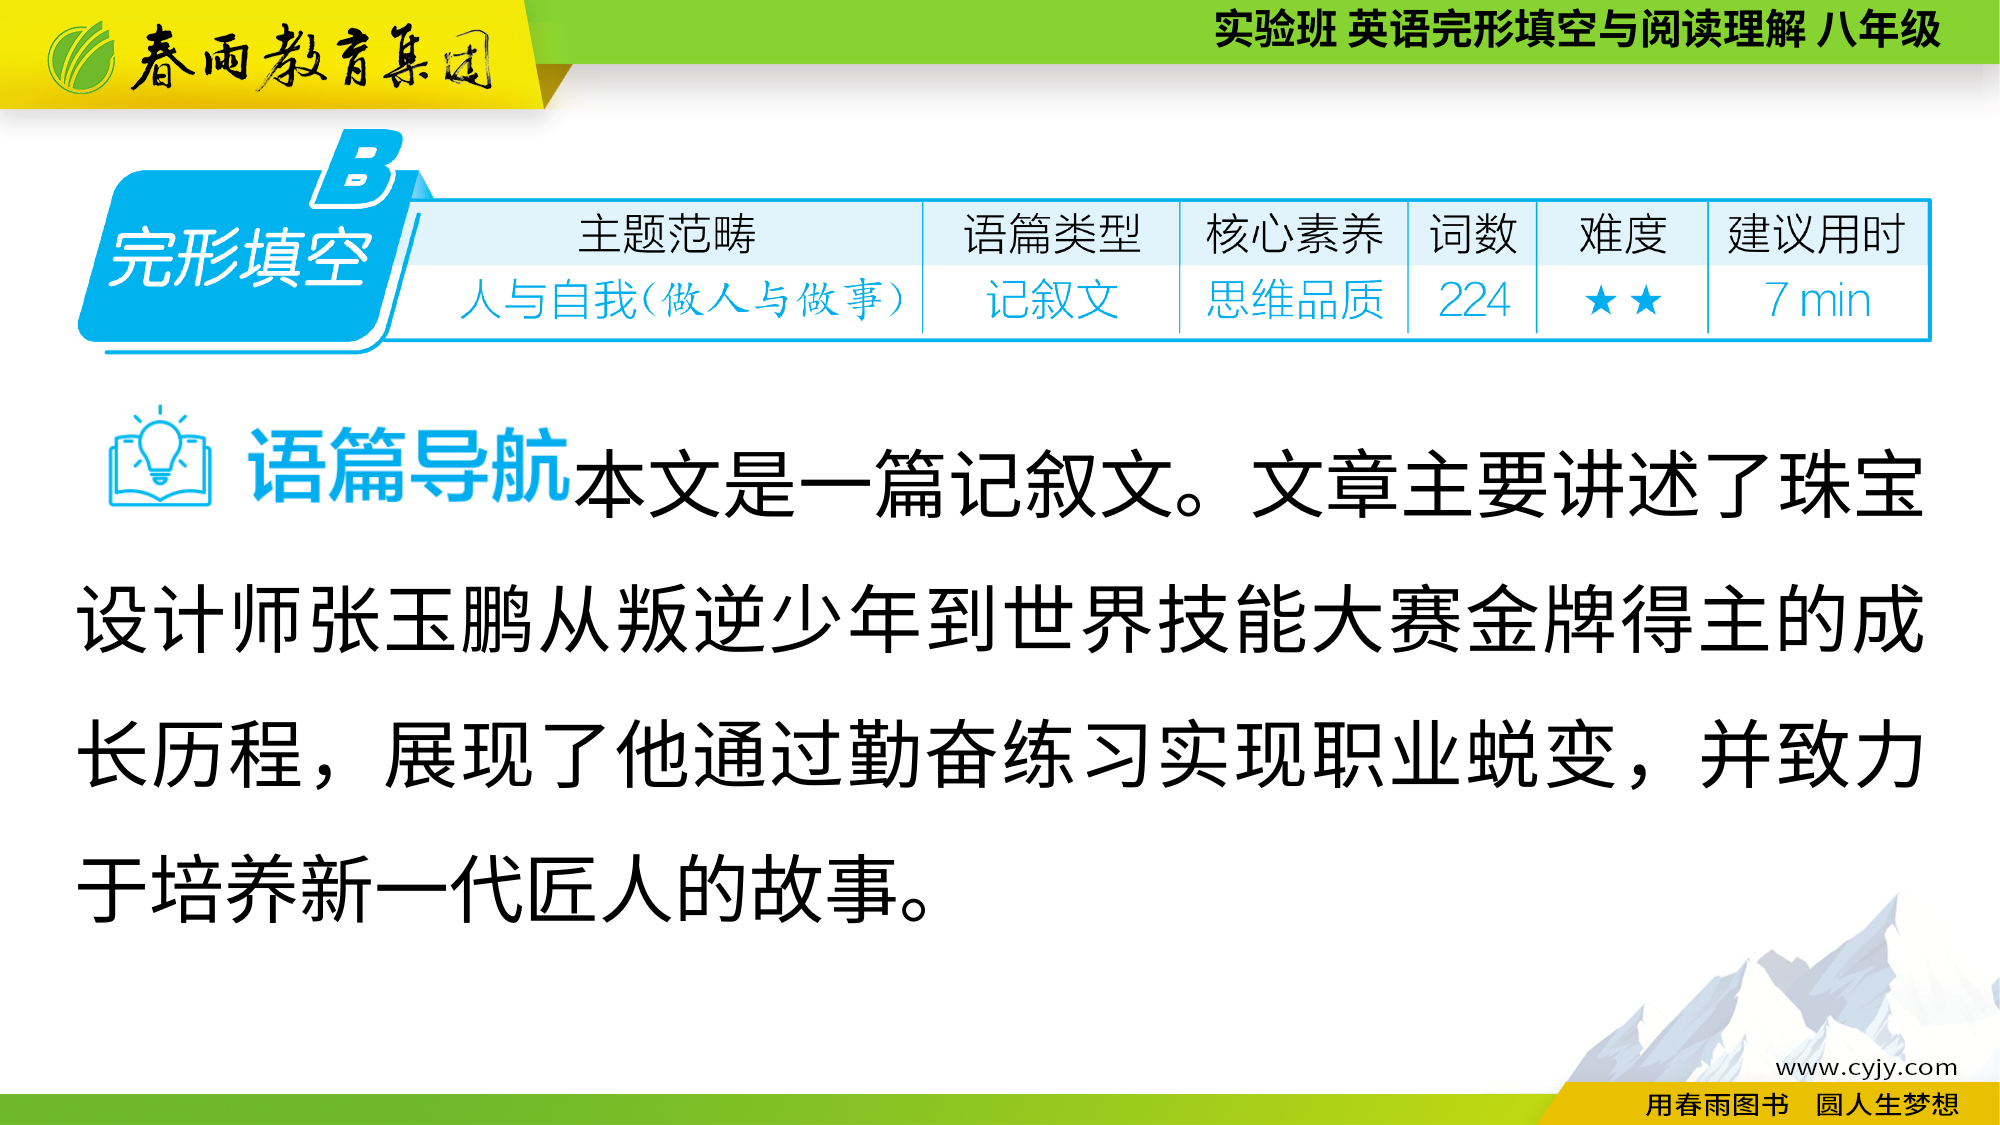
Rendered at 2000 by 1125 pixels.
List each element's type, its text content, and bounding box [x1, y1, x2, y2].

picture [0, 0, 2000, 1125]
list 本文是一篇记叙文。文章主要讲述了珠宝设计师张玉鹏从叛逆少年到世界技能大赛金牌得主的成长历程，展现了他通过勤奋练习实现职业蜕变，并致力于培养新一代匠人的故事。 [59, 385, 1944, 929]
